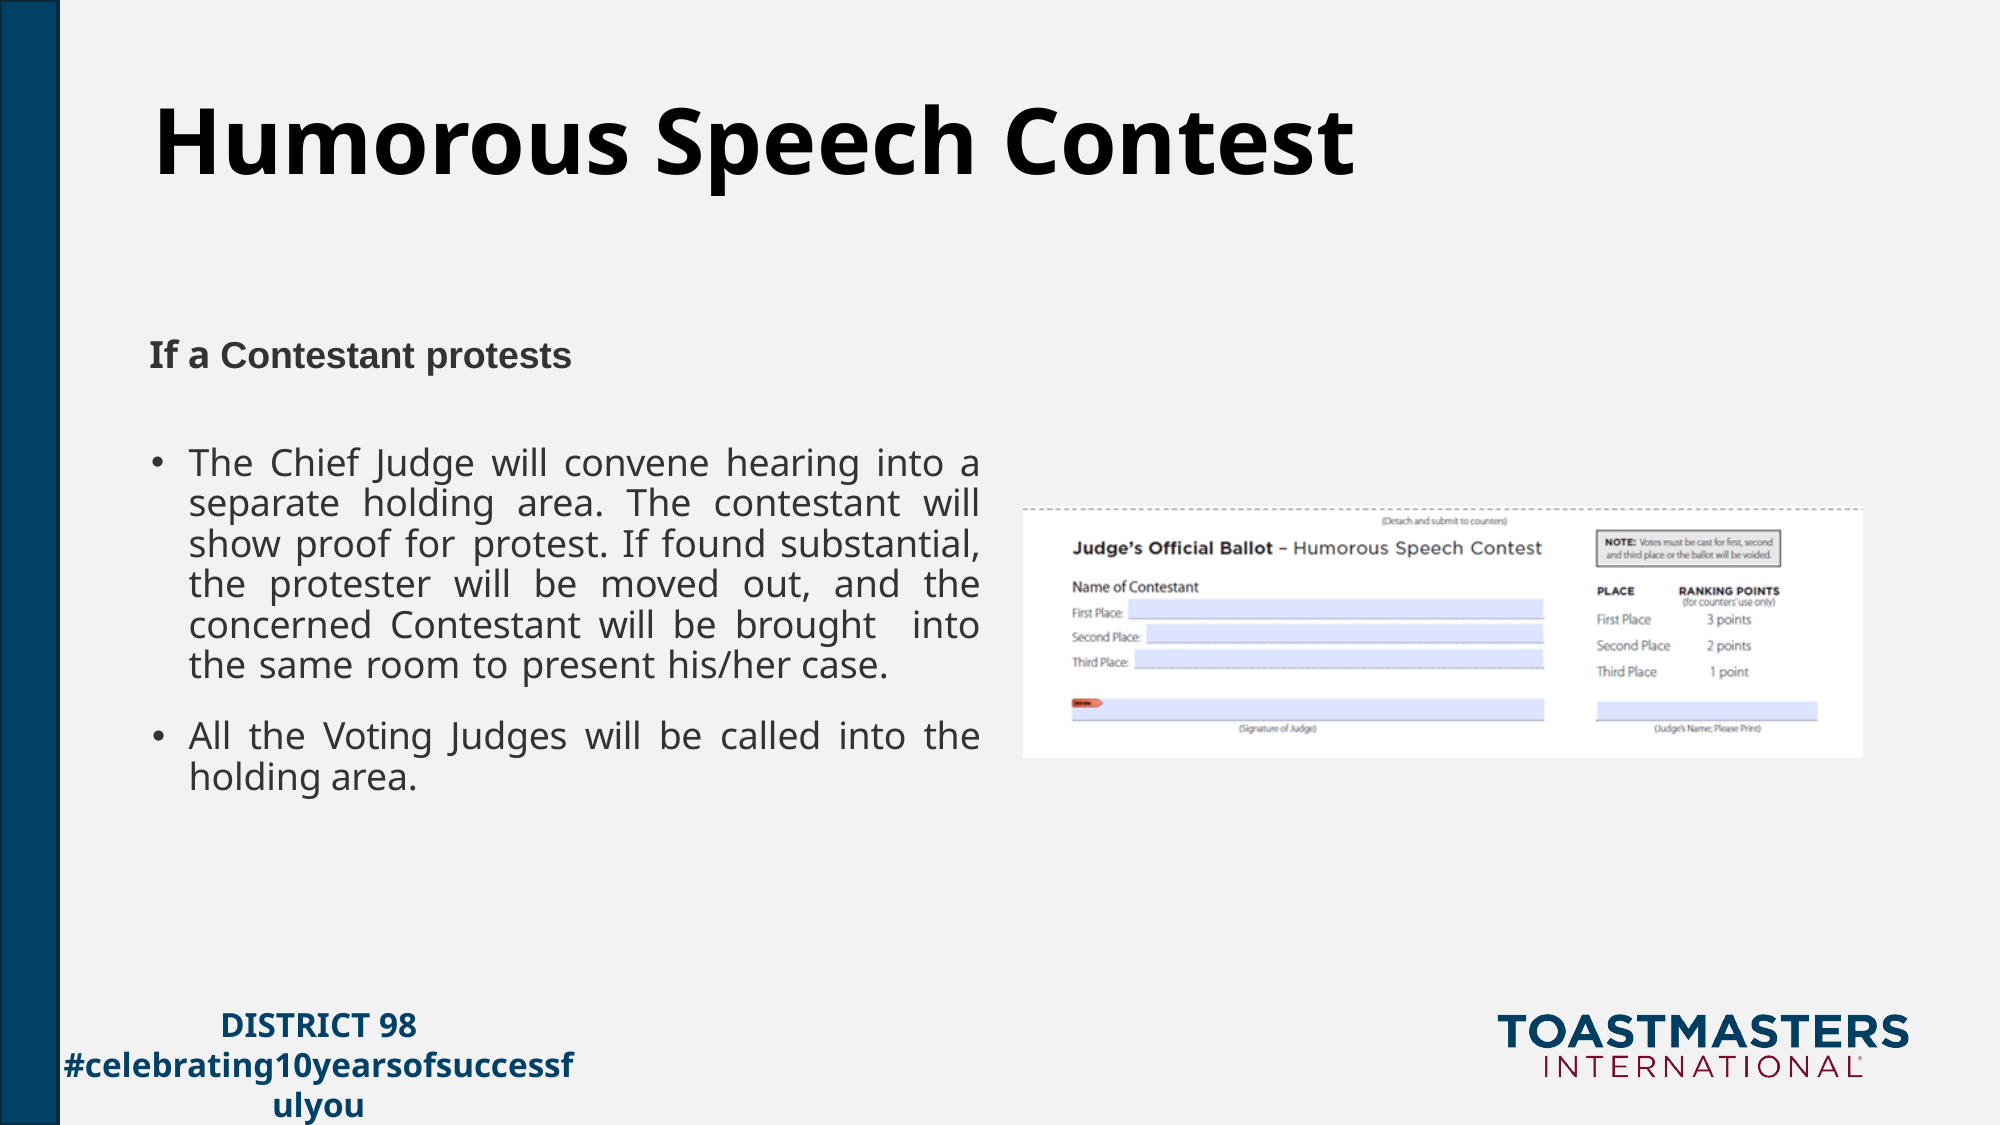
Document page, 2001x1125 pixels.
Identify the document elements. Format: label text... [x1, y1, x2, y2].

list If a Contestant protests The Chief Judge will convene hearing into a separate holding area. The contestant will show proof for protest. If found substantial, the protester will be moved out, and the concerned Contestant will be brought into the same room to present his/her case. All the Voting Judges will be called into the holding area. [134, 328, 997, 1018]
title Humorous Speech Contest [137, 59, 1944, 229]
text_box DISTRICT 98 #celebrating10yearsofsuccessfulyou [40, 996, 598, 1125]
text_box [0, 0, 60, 1125]
picture [1023, 505, 2000, 1125]
